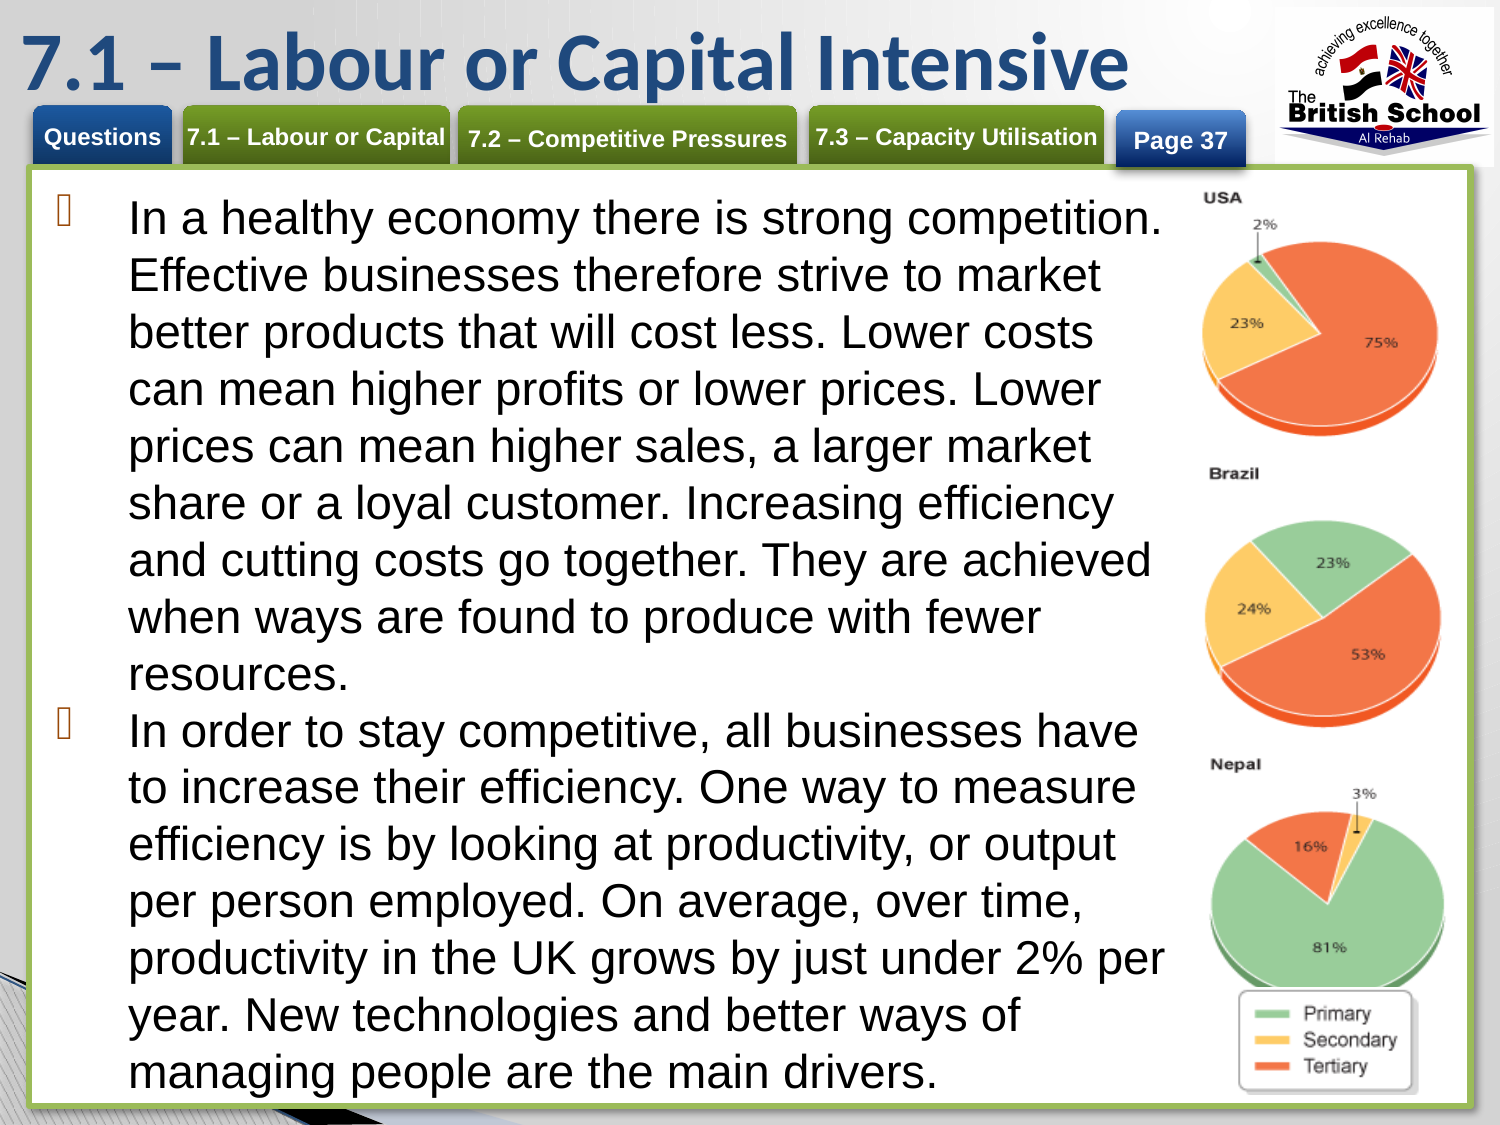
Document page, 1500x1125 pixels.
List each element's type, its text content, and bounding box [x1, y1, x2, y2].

text_box In a healthy economy there is strong competition. Effective businesses therefore strive to market better products that will cost less. Lower costs can mean higher profits or lower prices. Lower prices can mean higher sales, a larger market share or a loyal customer. Increasing efficiency and cutting costs go together. They are achieved when ways are found to produce with fewer resources. In order to stay competitive, all businesses have to increase their efficiency. One way to measure efficiency is by looking at productivity, or output per person employed. On average, over time, productivity in the UK grows by just under 2% per year. New technologies and better ways of managing people are the main drivers. [41, 179, 1199, 1106]
title 7.1 – Labour or Capital Intensive [5, 11, 1270, 102]
picture [1186, 184, 1452, 442]
picture [1275, 7, 1495, 167]
picture [1192, 749, 1452, 1095]
picture [1190, 458, 1451, 733]
text_box Page 37 [1116, 109, 1247, 167]
picture [281, 1114, 303, 1125]
